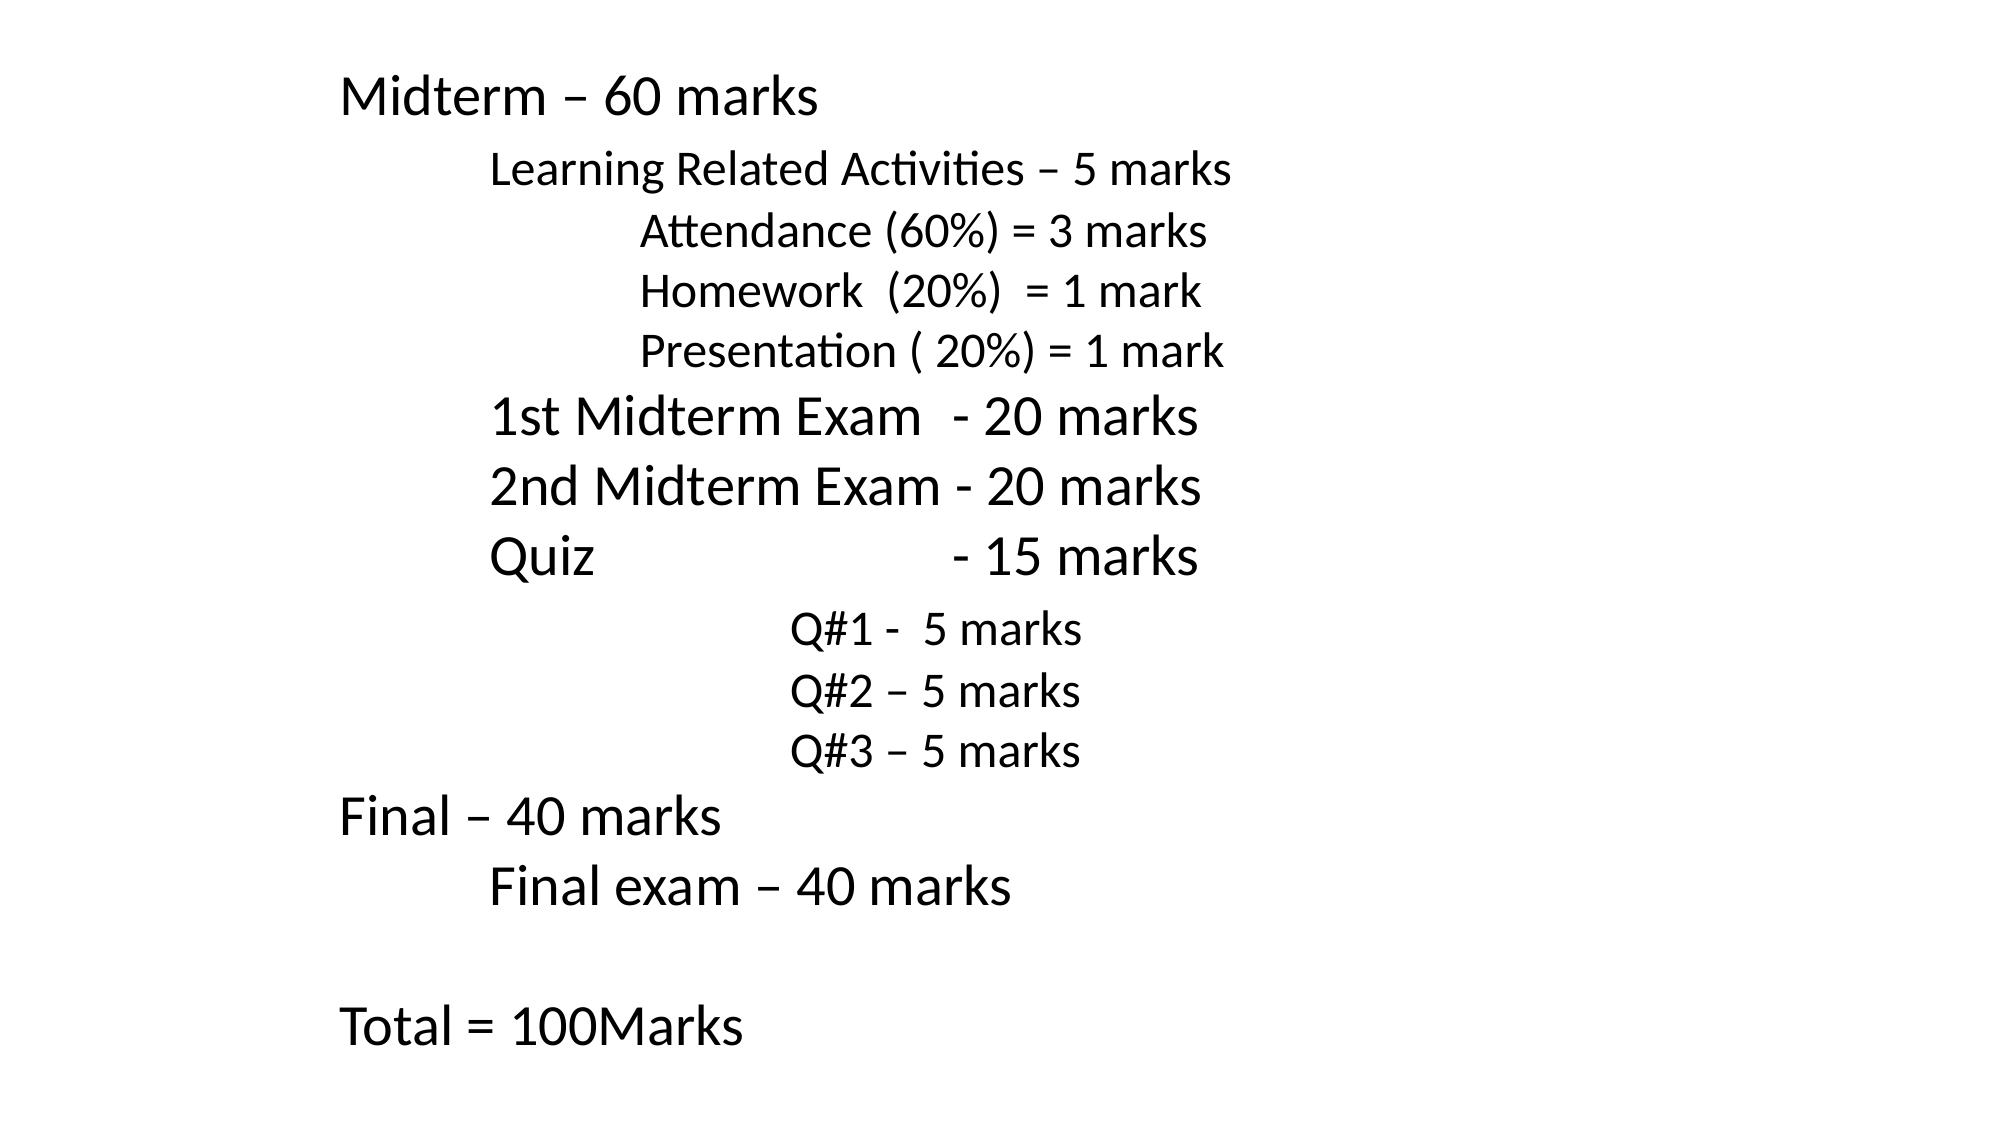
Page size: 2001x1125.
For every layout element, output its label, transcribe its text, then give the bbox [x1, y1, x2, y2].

text_box Midterm – 60 marks Learning Related Activities – 5 marks Attendance (60%) = 3 marks Homework (20%) = 1 mark Presentation ( 20%) = 1 mark 1st Midterm Exam - 20 marks 2nd Midterm Exam - 20 marks Quiz - 15 marks Q#1 - 5 marks Q#2 – 5 marks Q#3 – 5 marks Final – 40 marks Final exam – 40 marks Total = 100Marks [324, 49, 1700, 1065]
